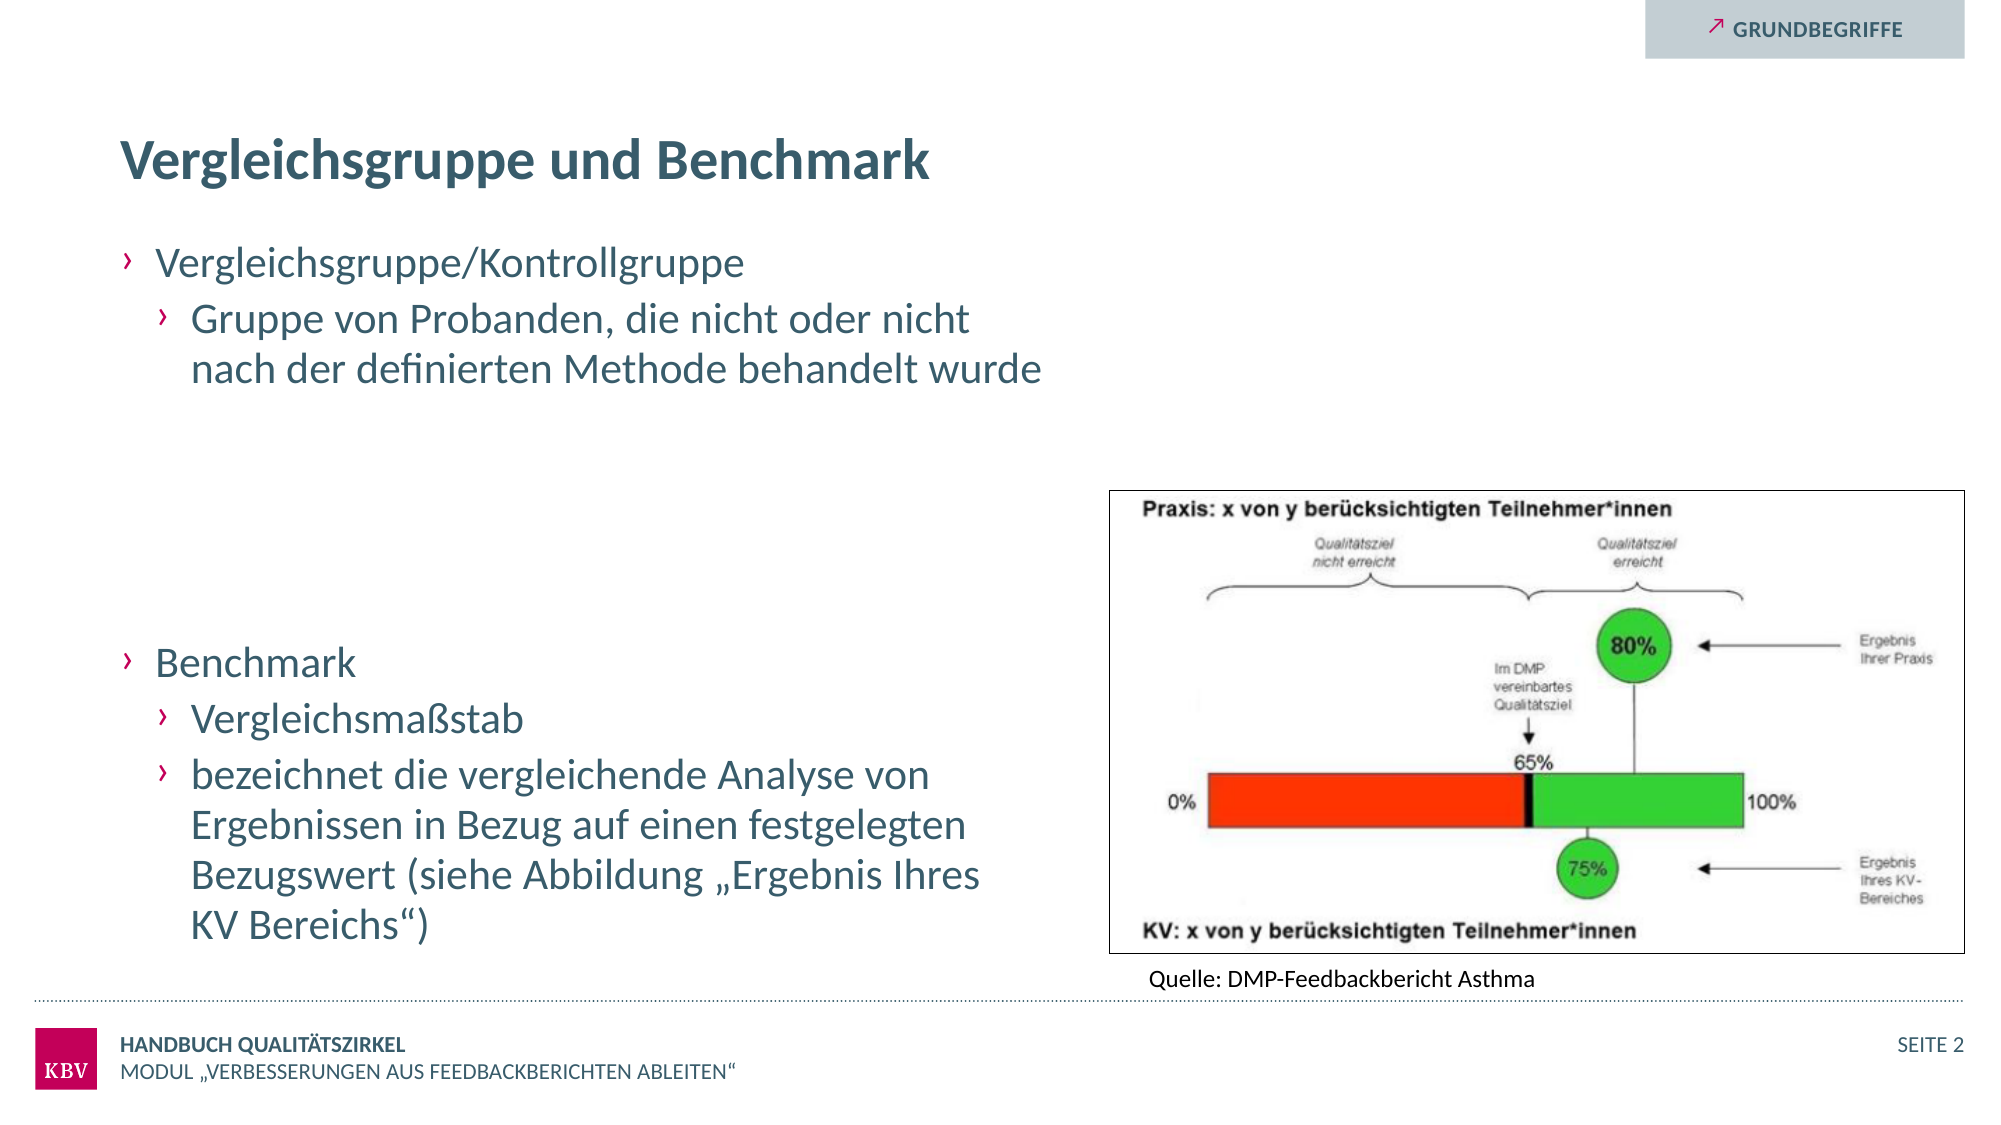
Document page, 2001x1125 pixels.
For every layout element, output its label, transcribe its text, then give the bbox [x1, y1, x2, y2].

slide_number Modul „verbesserungen aus FeedbackBERICHTEN ableiten“ [120, 1057, 1668, 1084]
text_box Quelle: DMP-Feedbackbericht Asthma [1134, 955, 1582, 1000]
title Vergleichsgruppe und Benchmark [120, 129, 1880, 201]
footer Handbuch Qualitätszirkel [120, 1030, 1668, 1057]
list Grundbegriffe [1645, 0, 1965, 59]
slide_number Seite 2 [1787, 1030, 1965, 1057]
list Vergleichsgruppe/Kontrollgruppe Gruppe von Probanden, die nicht oder nicht nach der definierten Methode behandelt wurde Benchmark Vergleichsmaßstab bezeichnet die vergleichende Analyse von Ergebnissen in Bezug auf einen festgelegten Bezugswert (siehe Abbildung „Ergebnis Ihres KV Bereichs“) [120, 237, 1046, 945]
picture [1109, 490, 1965, 954]
